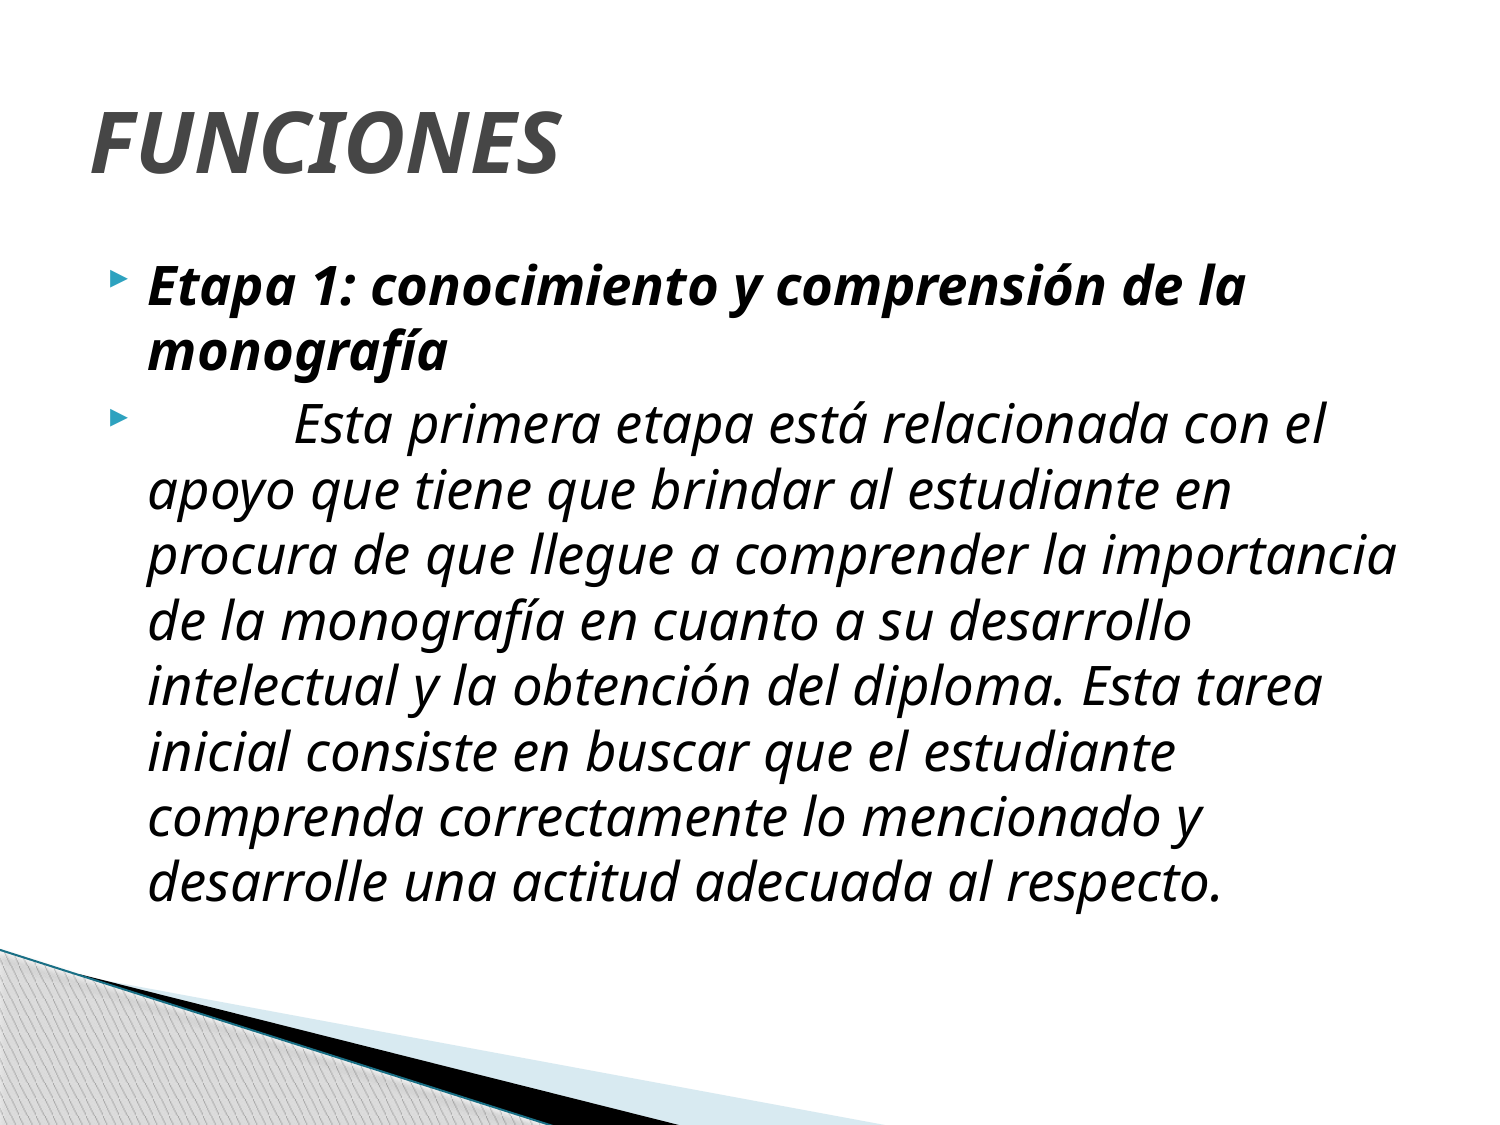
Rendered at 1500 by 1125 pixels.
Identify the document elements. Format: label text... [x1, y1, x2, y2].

title FUNCIONES [75, 45, 1425, 233]
list Etapa 1: conocimiento y comprensión de la monografía Esta primera etapa está relacionada con el apoyo que tiene que brindar al estudiante en procura de que llegue a comprender la importancia de la monografía en cuanto a su desarrollo intelectual y la obtención del diploma. Esta tarea inicial consiste en buscar que el estudiante comprenda correctamente lo mencionado y desarrolle una actitud adecuada al respecto. [75, 243, 1425, 986]
